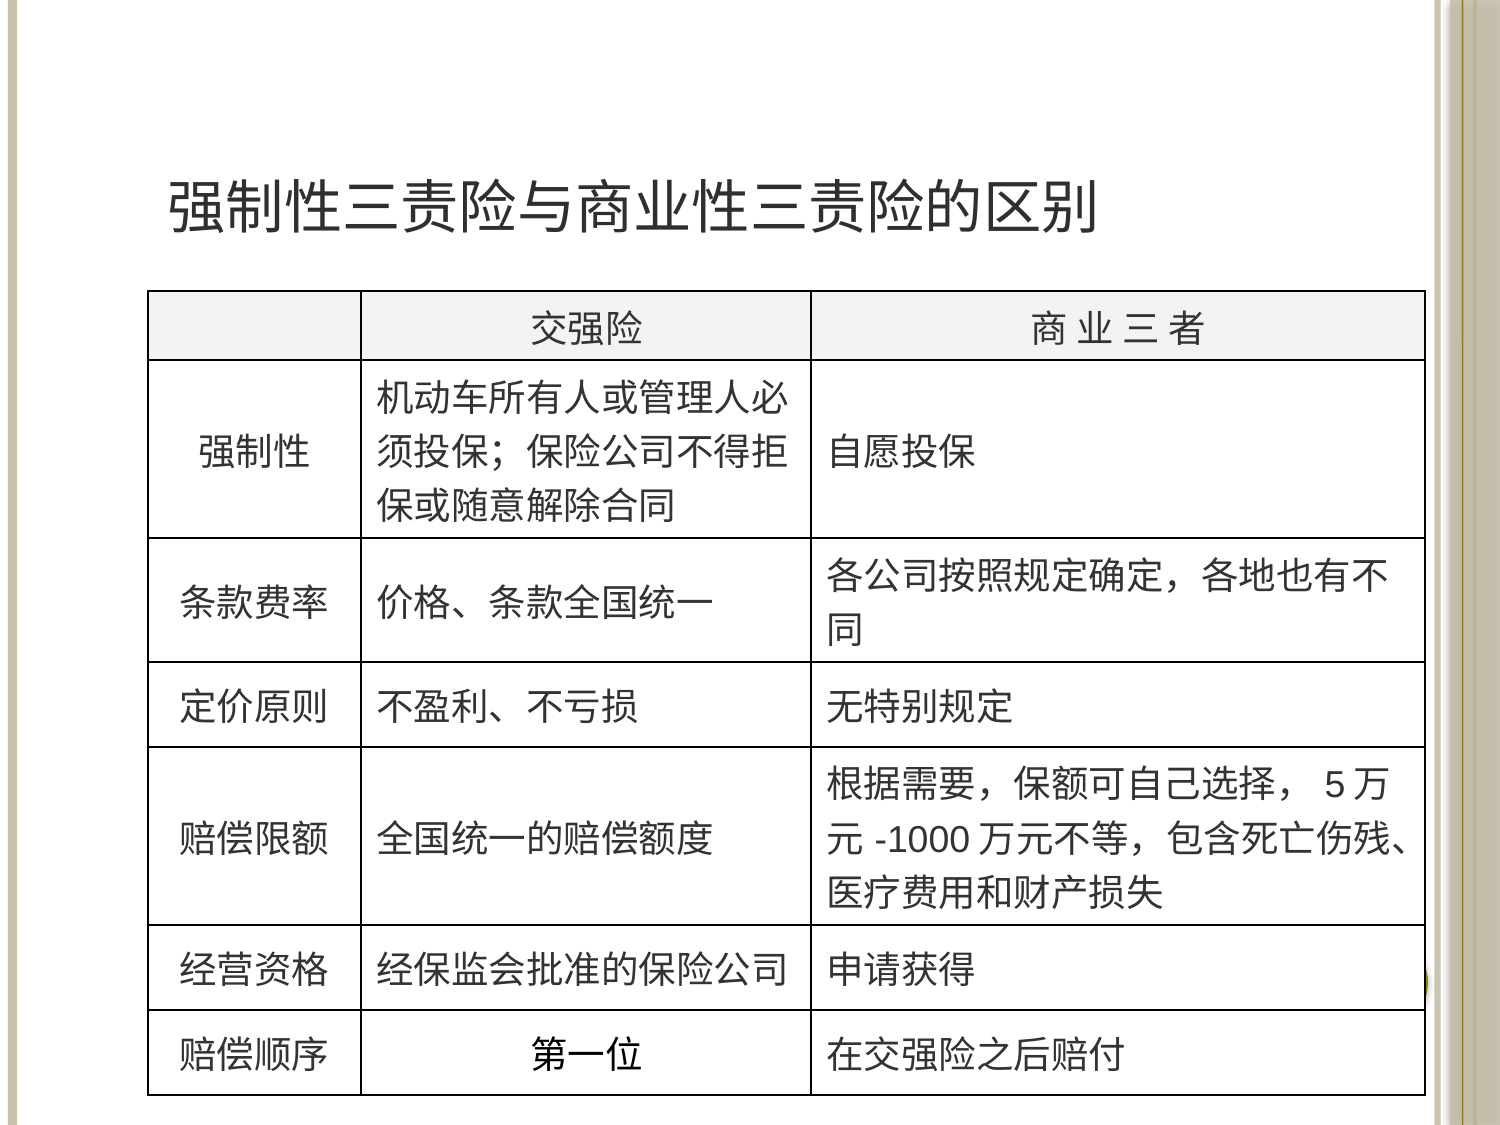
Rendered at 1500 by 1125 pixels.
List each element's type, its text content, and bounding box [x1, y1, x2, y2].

table_cell 第一位 [362, 1011, 810, 1094]
table_cell 强制性 [149, 361, 360, 537]
table_header 交强险 [362, 292, 810, 359]
table_cell 条款费率 [149, 539, 360, 661]
table_cell 自愿投保 [812, 361, 1424, 537]
table_header 商 业 三 者 [812, 292, 1424, 359]
table_cell 根据需要，保额可自己选择，5万元-1000万元不等，包含死亡伤残、医疗费用和财产损失 [812, 748, 1424, 924]
table_cell 各公司按照规定确定，各地也有不同 [812, 539, 1424, 661]
table_header [149, 292, 360, 359]
table_cell 赔偿顺序 [149, 1011, 360, 1094]
table_cell 申请获得 [812, 926, 1424, 1009]
table_cell 机动车所有人或管理人必须投保；保险公司不得拒保或随意解除合同 [362, 361, 810, 537]
table_cell 经保监会批准的保险公司 [362, 926, 810, 1009]
table_cell 不盈利、不亏损 [362, 663, 810, 746]
table_cell 定价原则 [149, 663, 360, 746]
table_cell 在交强险之后赔付 [812, 1011, 1424, 1094]
table_cell 经营资格 [149, 926, 360, 1009]
table_cell 价格、条款全国统一 [362, 539, 810, 661]
table_cell 无特别规定 [812, 663, 1424, 746]
title 强制性三责险与商业性三责险的区别 [152, 15, 1328, 248]
table_cell 全国统一的赔偿额度 [362, 748, 810, 924]
table_cell 赔偿限额 [149, 748, 360, 924]
